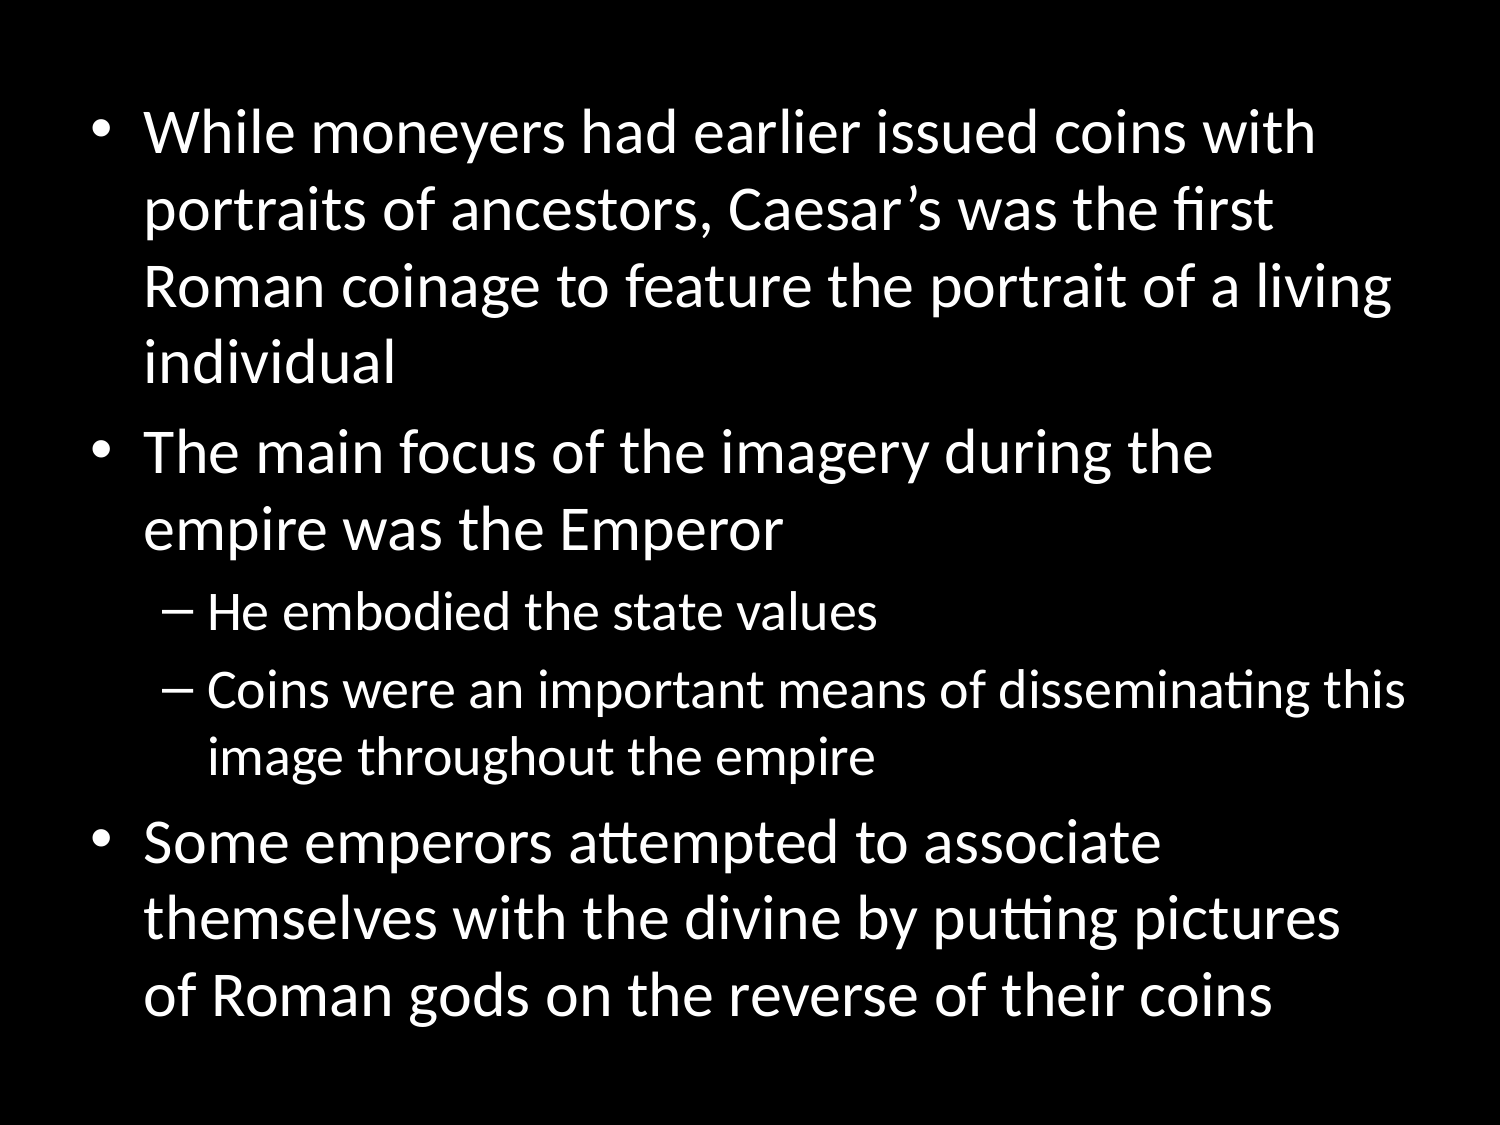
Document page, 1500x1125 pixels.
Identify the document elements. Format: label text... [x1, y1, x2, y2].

list While moneyers had earlier issued coins with portraits of ancestors, Caesar’s was the first Roman coinage to feature the portrait of a living individual The main focus of the imagery during the empire was the Emperor He embodied the state values Coins were an important means of disseminating this image throughout the empire Some emperors attempted to associate themselves with the divine by putting pictures of Roman gods on the reverse of their coins [74, 81, 1426, 1044]
